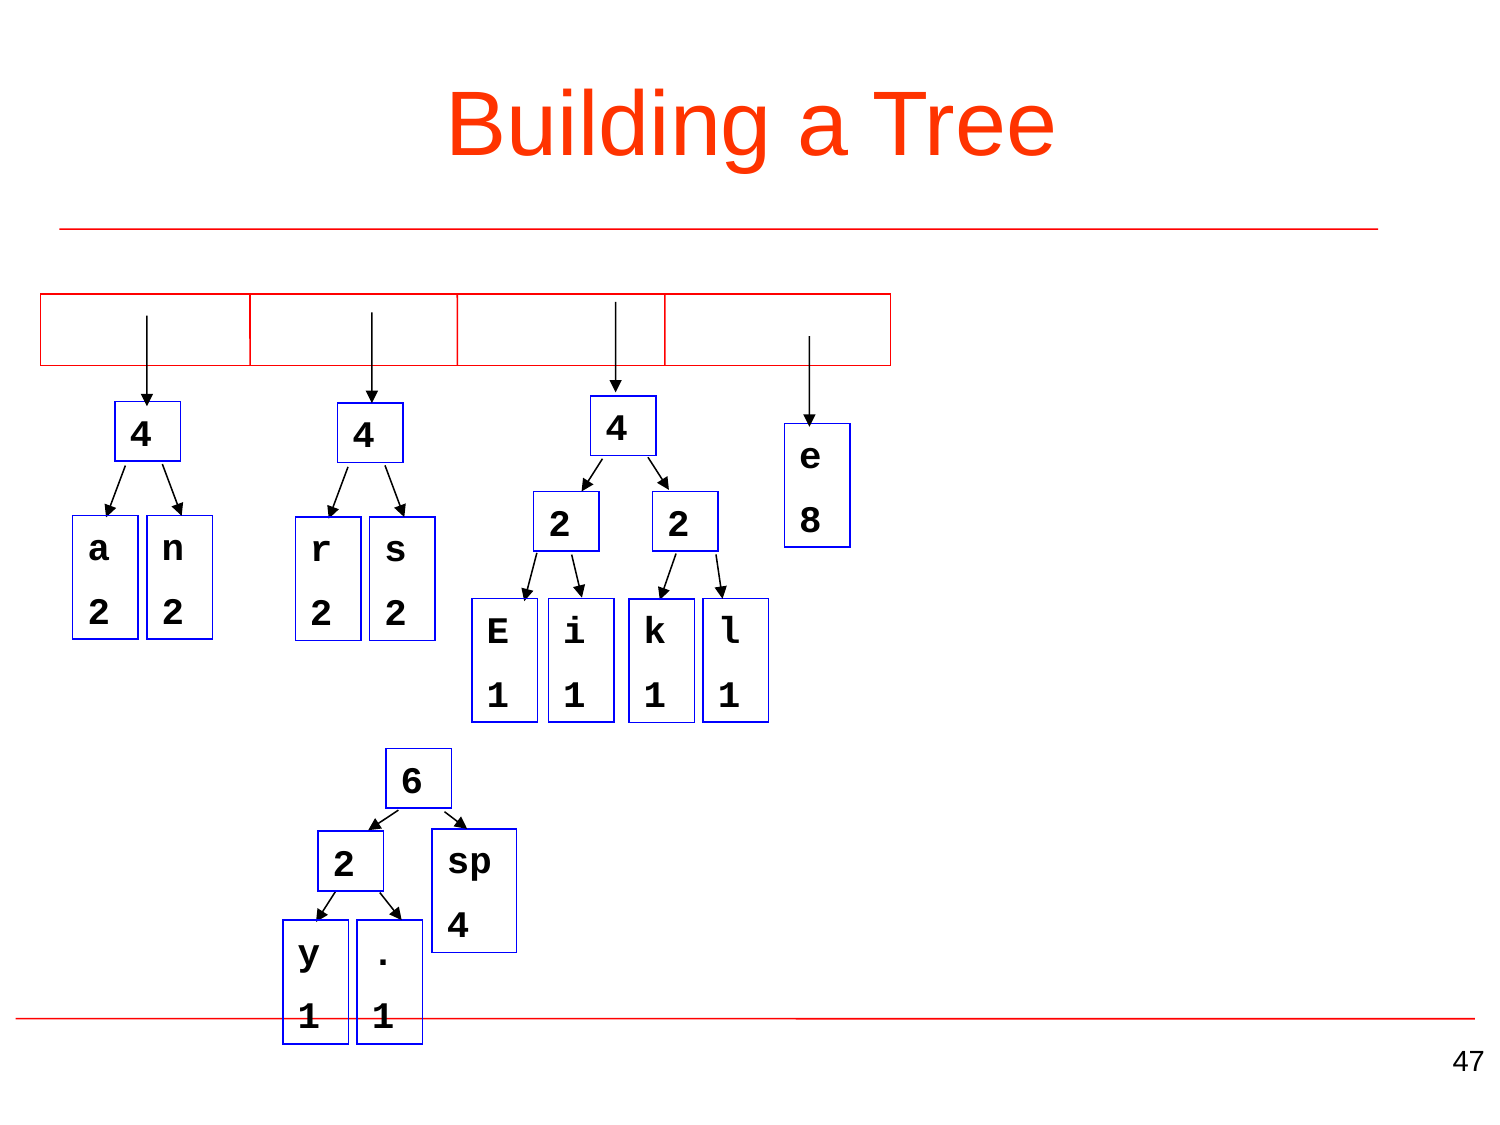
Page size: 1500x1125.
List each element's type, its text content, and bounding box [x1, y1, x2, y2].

text_box 4 [114, 401, 181, 462]
text_box i 1 [548, 598, 614, 722]
text_box [368, 810, 399, 831]
text_box [104, 465, 126, 515]
text_box y 1 [282, 920, 349, 1044]
text_box 2 [533, 491, 600, 552]
text_box [658, 553, 677, 599]
text_box 2 [317, 831, 384, 891]
text_box [803, 336, 816, 427]
text_box [665, 293, 891, 366]
text_box e 8 [784, 423, 850, 548]
text_box [521, 552, 537, 598]
slide_number 47 [1149, 1034, 1500, 1113]
text_box s 2 [369, 516, 436, 641]
text_box 6 [385, 748, 452, 809]
text_box [444, 811, 468, 829]
text_box [327, 466, 349, 516]
text_box sp 4 [432, 829, 517, 953]
text_box . 1 [357, 920, 423, 1044]
text_box [581, 458, 603, 492]
text_box k 1 [628, 599, 695, 723]
text_box [609, 301, 622, 393]
text_box [384, 465, 406, 518]
text_box [365, 312, 379, 404]
text_box 4 [590, 396, 657, 456]
text_box [316, 891, 336, 920]
title Building a Tree [114, 24, 1390, 213]
text_box 4 [337, 402, 404, 463]
text_box [140, 315, 154, 407]
text_box [571, 554, 586, 598]
text_box [162, 464, 184, 516]
text_box [40, 293, 457, 366]
text_box [647, 457, 669, 490]
text_box [379, 892, 402, 921]
text_box E 1 [471, 598, 538, 722]
text_box n 2 [146, 515, 213, 640]
text_box a 2 [72, 515, 139, 640]
text_box l 1 [703, 598, 769, 722]
text_box r 2 [295, 516, 361, 641]
text_box 2 [652, 491, 718, 552]
text_box [714, 554, 727, 599]
text_box [458, 293, 664, 366]
